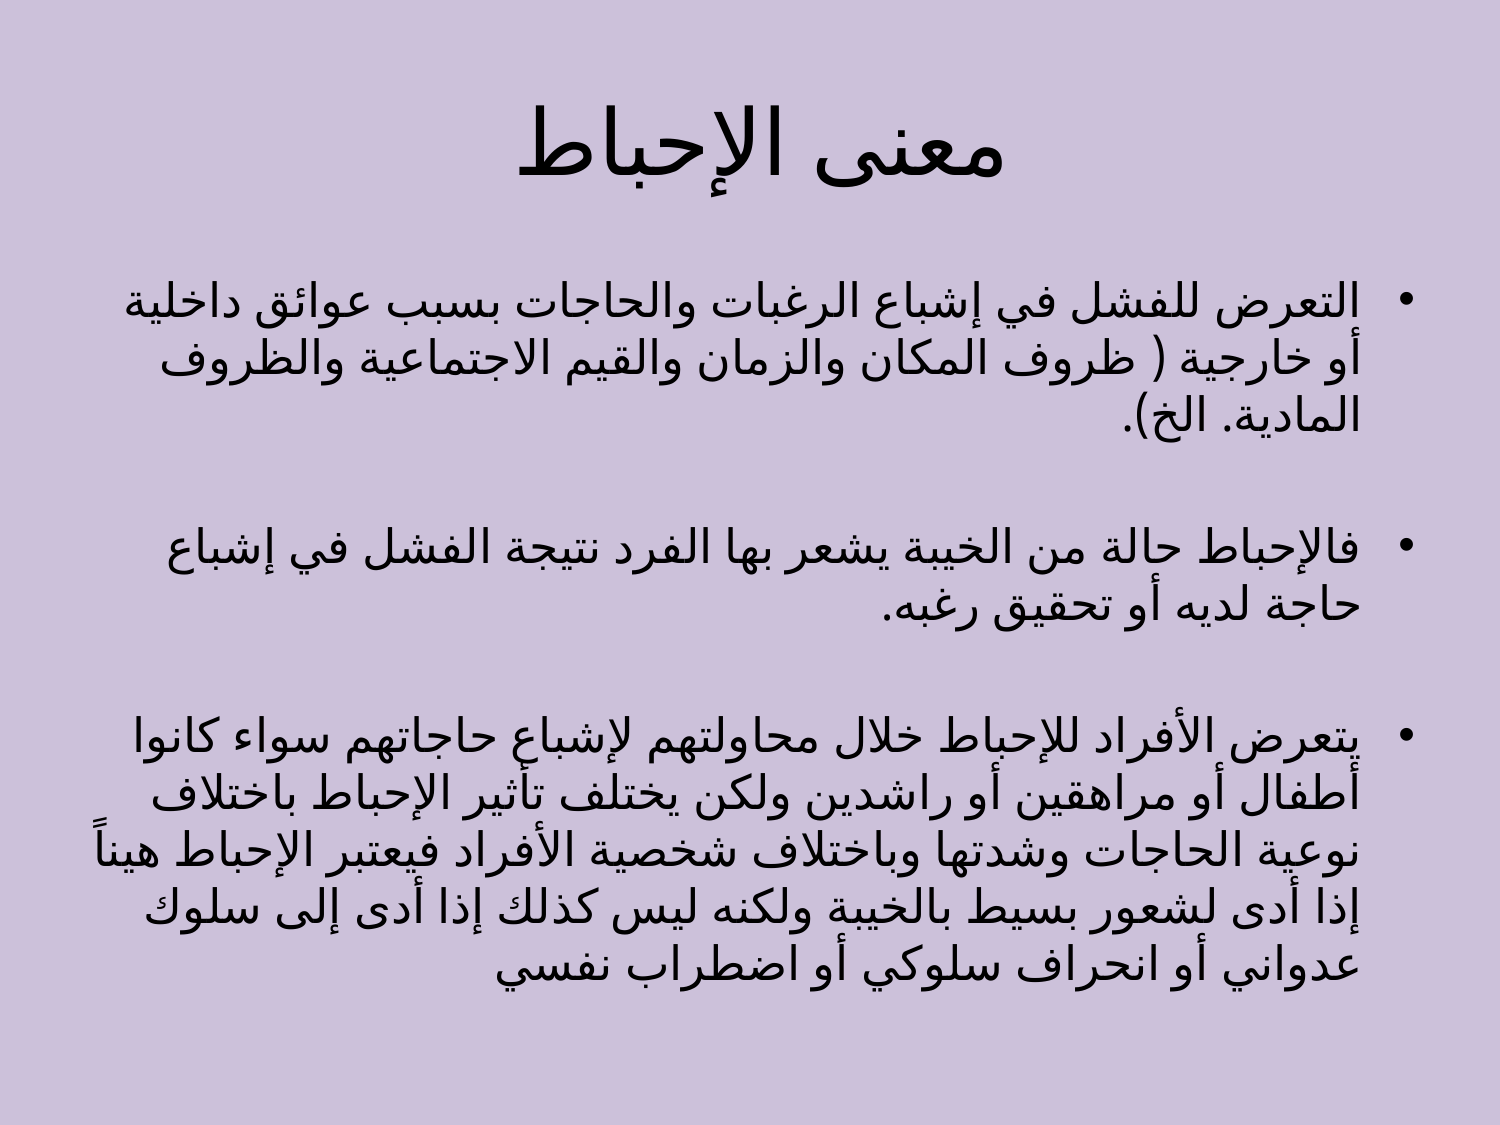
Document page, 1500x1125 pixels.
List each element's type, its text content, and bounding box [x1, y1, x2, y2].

list التعرض للفشل في إشباع الرغبات والحاجات بسبب عوائق داخلية أو خارجية ( ظروف المكان والزمان والقيم الاجتماعية والظروف المادية. الخ). فالإحباط حالة من الخيبة يشعر بها الفرد نتيجة الفشل في إشباع حاجة لديه أو تحقيق رغبه. يتعرض الأفراد للإحباط خلال محاولتهم لإشباع حاجاتهم سواء كانوا أطفال أو مراهقين أو راشدين ولكن يختلف تأثير الإحباط باختلاف نوعية الحاجات وشدتها وباختلاف شخصية الأفراد فيعتبر الإحباط هيناً إذا أدى لشعور بسيط بالخيبة ولكنه ليس كذلك إذا أدى إلى سلوك عدواني أو انحراف سلوكي أو اضطراب نفسي [75, 262, 1425, 1005]
title معنى الإحباط [75, 45, 1425, 233]
